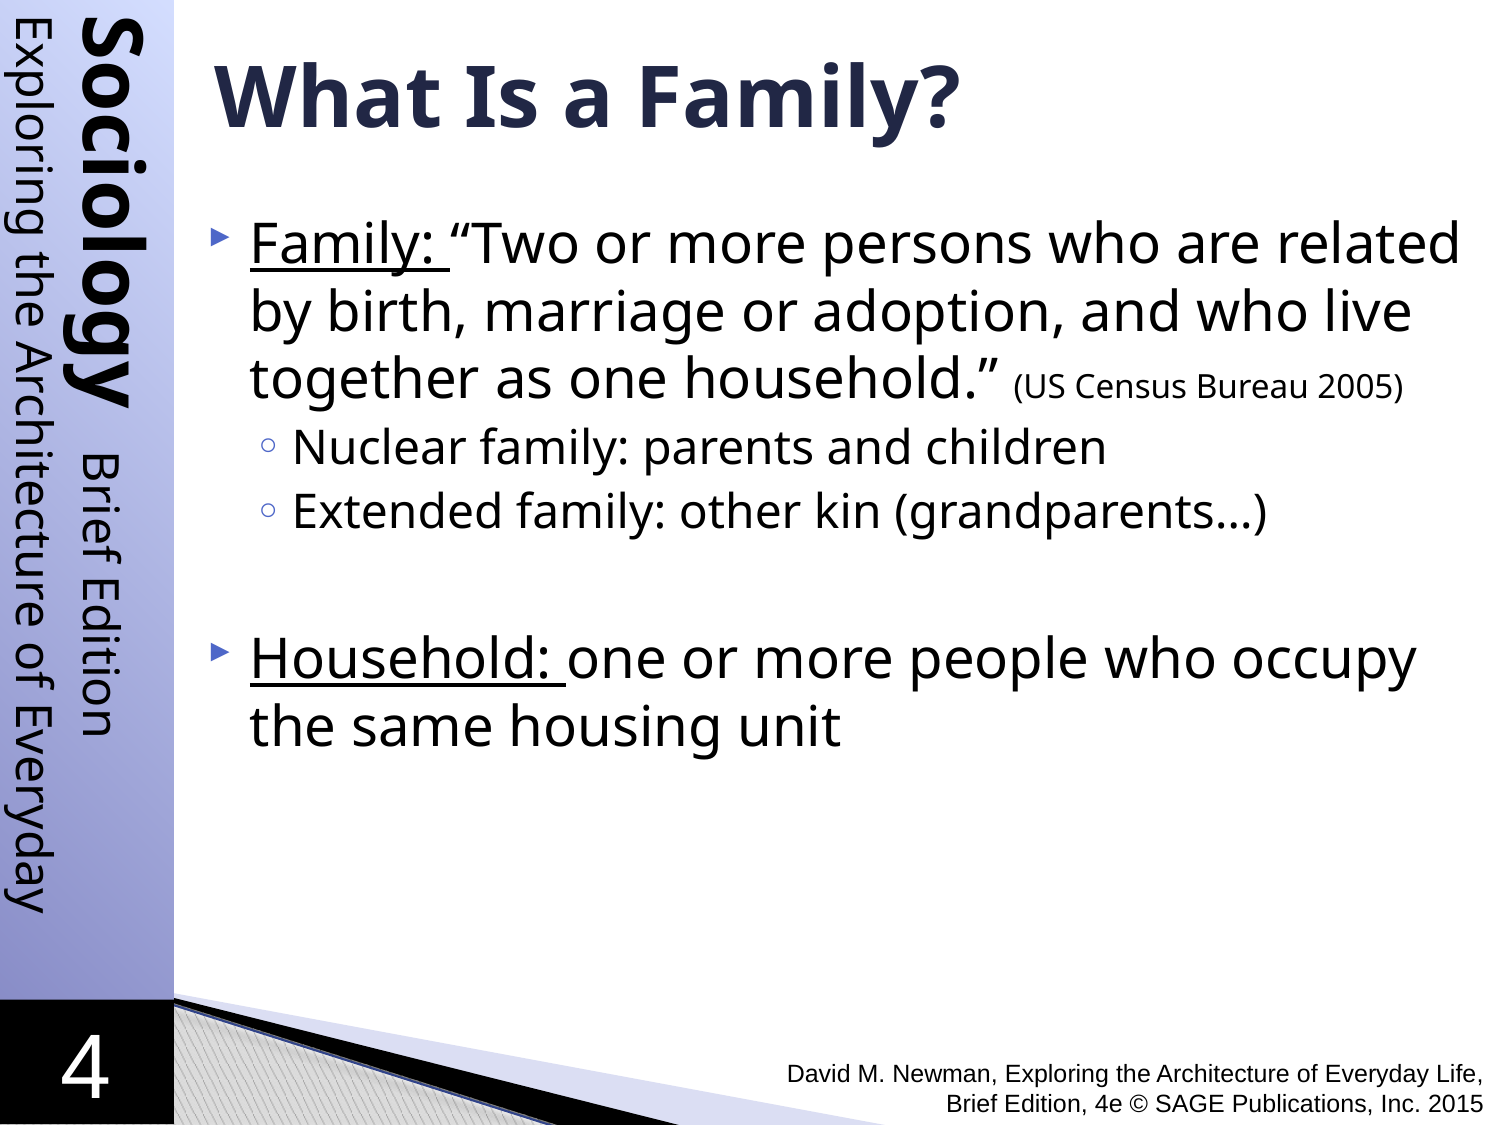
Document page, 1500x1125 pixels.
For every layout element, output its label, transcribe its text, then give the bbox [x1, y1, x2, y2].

footer David M. Newman, Exploring the Architecture of Everyday Life, Brief Edition, 4e © SAGE Publications, Inc. 2015 [750, 1065, 1500, 1125]
list Family: “Two or more persons who are related by birth, marriage or adoption, and who live together as one household.” (US Census Bureau 2005) Nuclear family: parents and children Extended family: other kin (grandparents…) Household: one or more people who occupy the same housing unit [174, 200, 1500, 943]
picture [174, 1003, 558, 1125]
title What Is a Family? [200, 0, 1500, 188]
